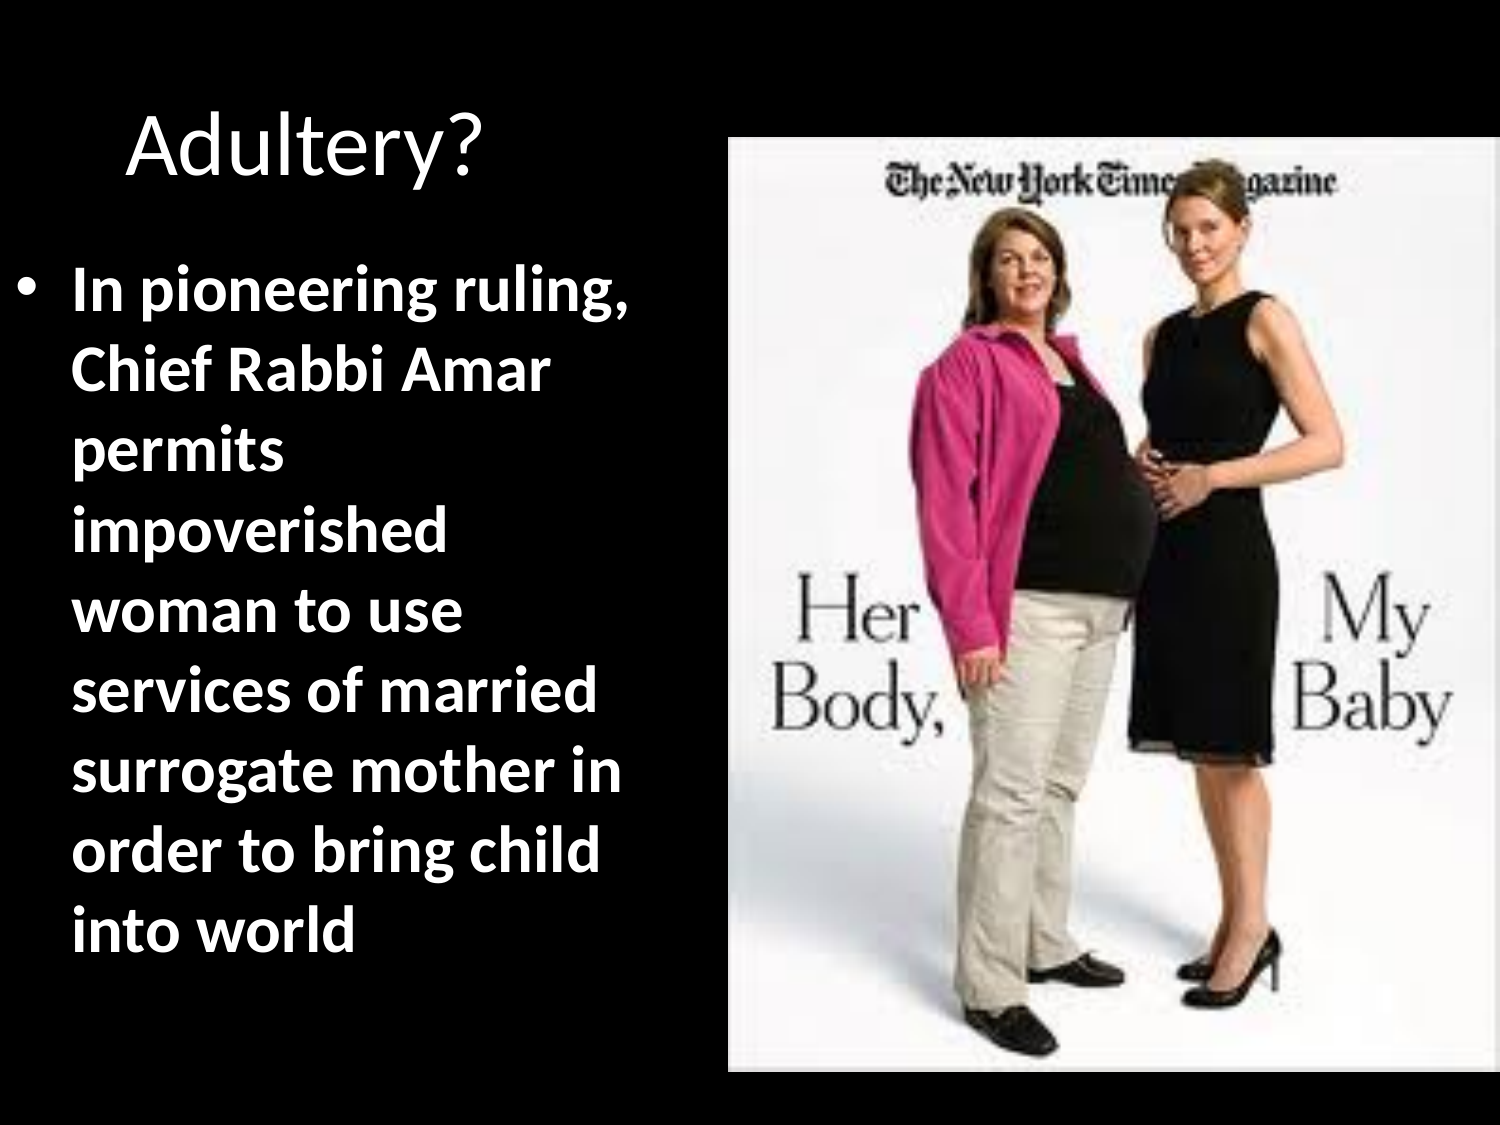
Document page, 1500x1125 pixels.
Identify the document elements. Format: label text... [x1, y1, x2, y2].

picture [727, 137, 1500, 1073]
list In pioneering ruling, Chief Rabbi Amar permits impoverished woman to use services of married surrogate mother in order to bring child into world [0, 237, 663, 1063]
title Adultery? [75, 45, 538, 233]
